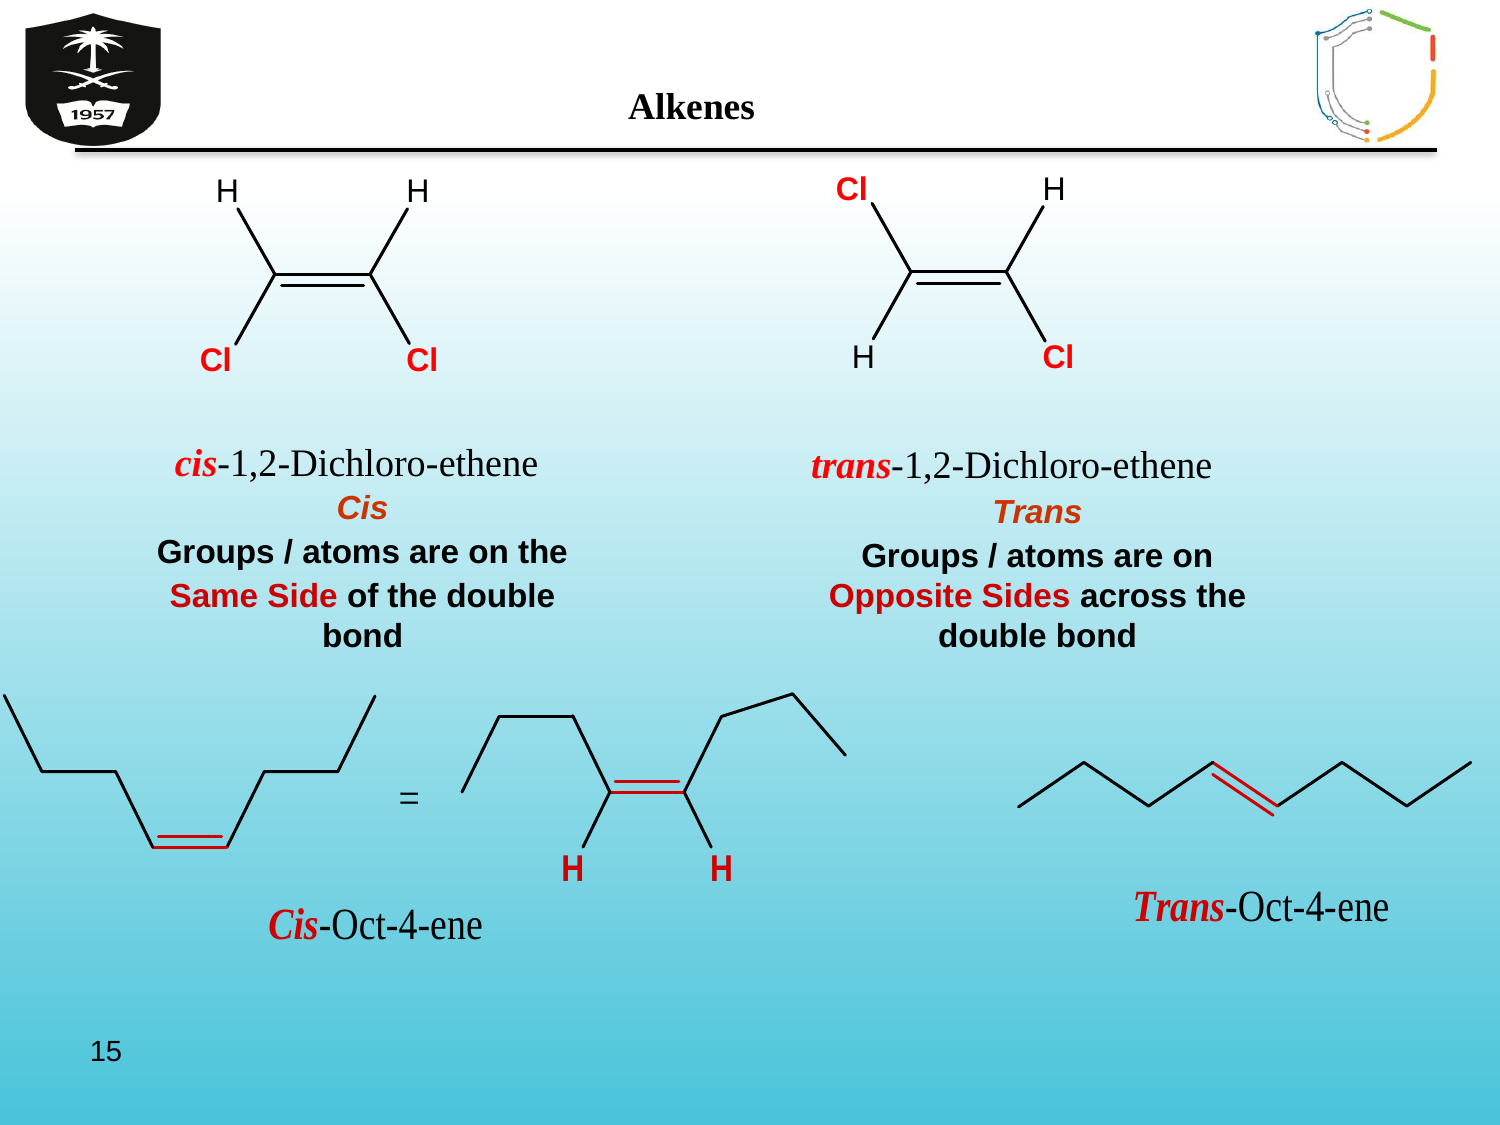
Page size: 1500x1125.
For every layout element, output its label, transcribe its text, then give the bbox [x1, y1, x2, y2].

text_box Cis Groups / atoms are on the Same Side of the double bond [125, 478, 600, 662]
text_box 15 [75, 1024, 425, 1103]
text_box Trans Groups / atoms are on Opposite Sides across the double bond [787, 482, 1288, 662]
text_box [0, 687, 1476, 951]
text_box Alkenes [613, 74, 771, 135]
picture [1287, 0, 1463, 165]
picture [24, 12, 163, 151]
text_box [174, 174, 1213, 488]
